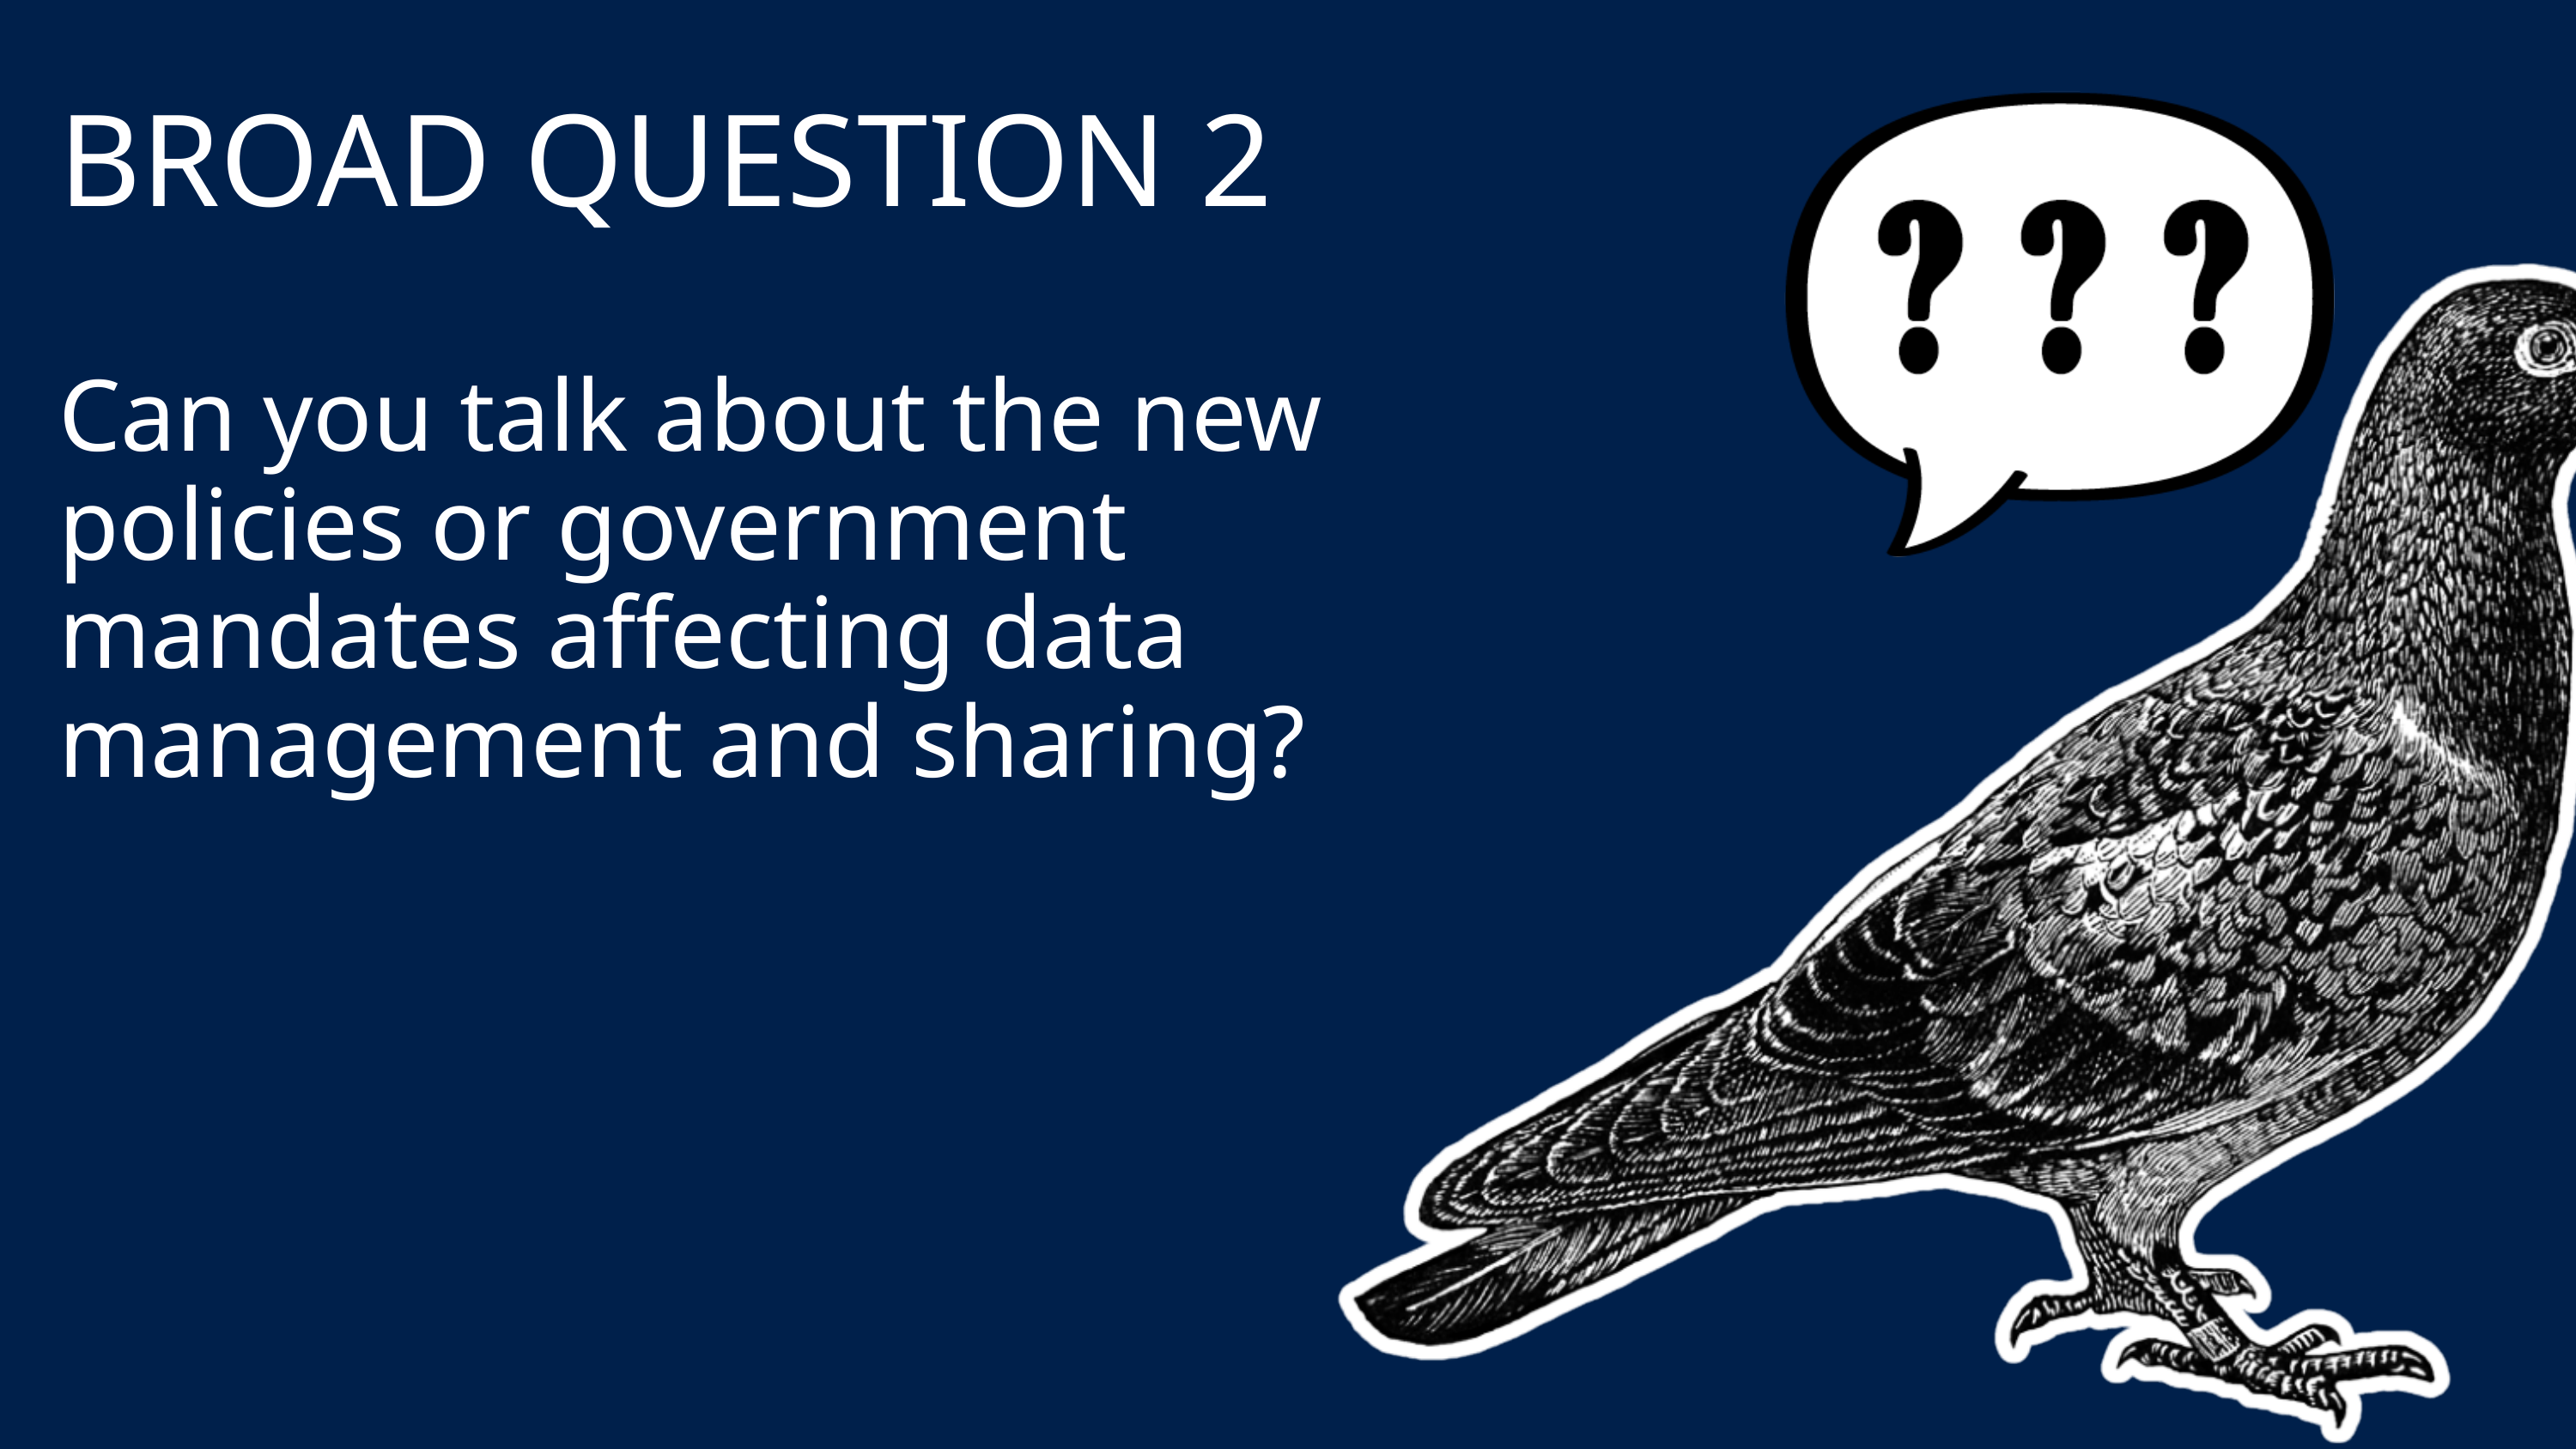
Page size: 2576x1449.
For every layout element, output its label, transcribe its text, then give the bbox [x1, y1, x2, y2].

text_box [1776, 82, 2346, 567]
text_box [1324, 258, 2576, 1449]
title BROAD QUESTION 2 Can you talk about the new policies or government mandates affecting data management and sharing? [58, 91, 1325, 1058]
